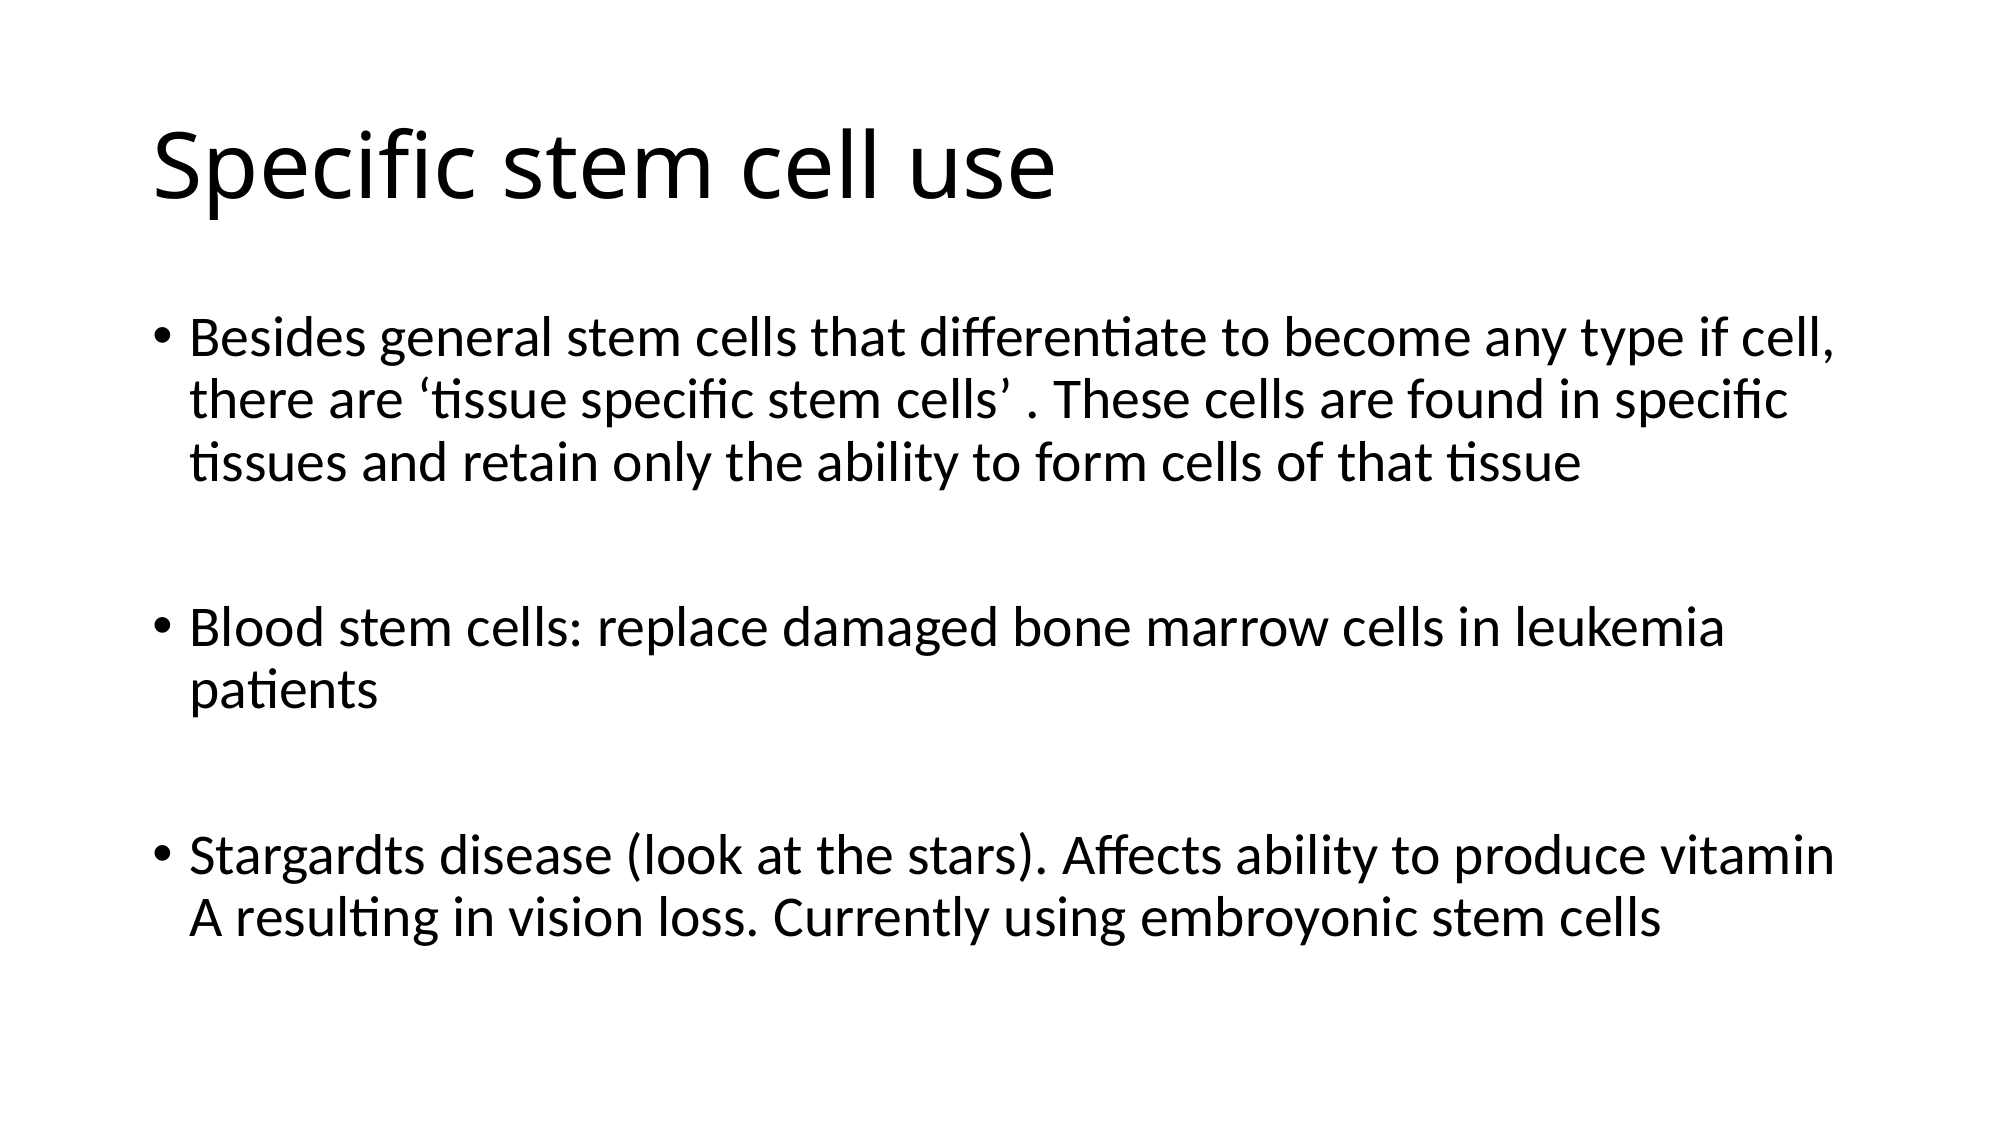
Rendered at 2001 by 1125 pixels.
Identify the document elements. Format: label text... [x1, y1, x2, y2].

list Besides general stem cells that differentiate to become any type if cell, there are ‘tissue specific stem cells’ . These cells are found in specific tissues and retain only the ability to form cells of that tissue Blood stem cells: replace damaged bone marrow cells in leukemia patients Stargardts disease (look at the stars). Affects ability to produce vitamin A resulting in vision loss. Currently using embroyonic stem cells [137, 299, 1863, 1014]
title Specific stem cell use [137, 59, 1863, 278]
